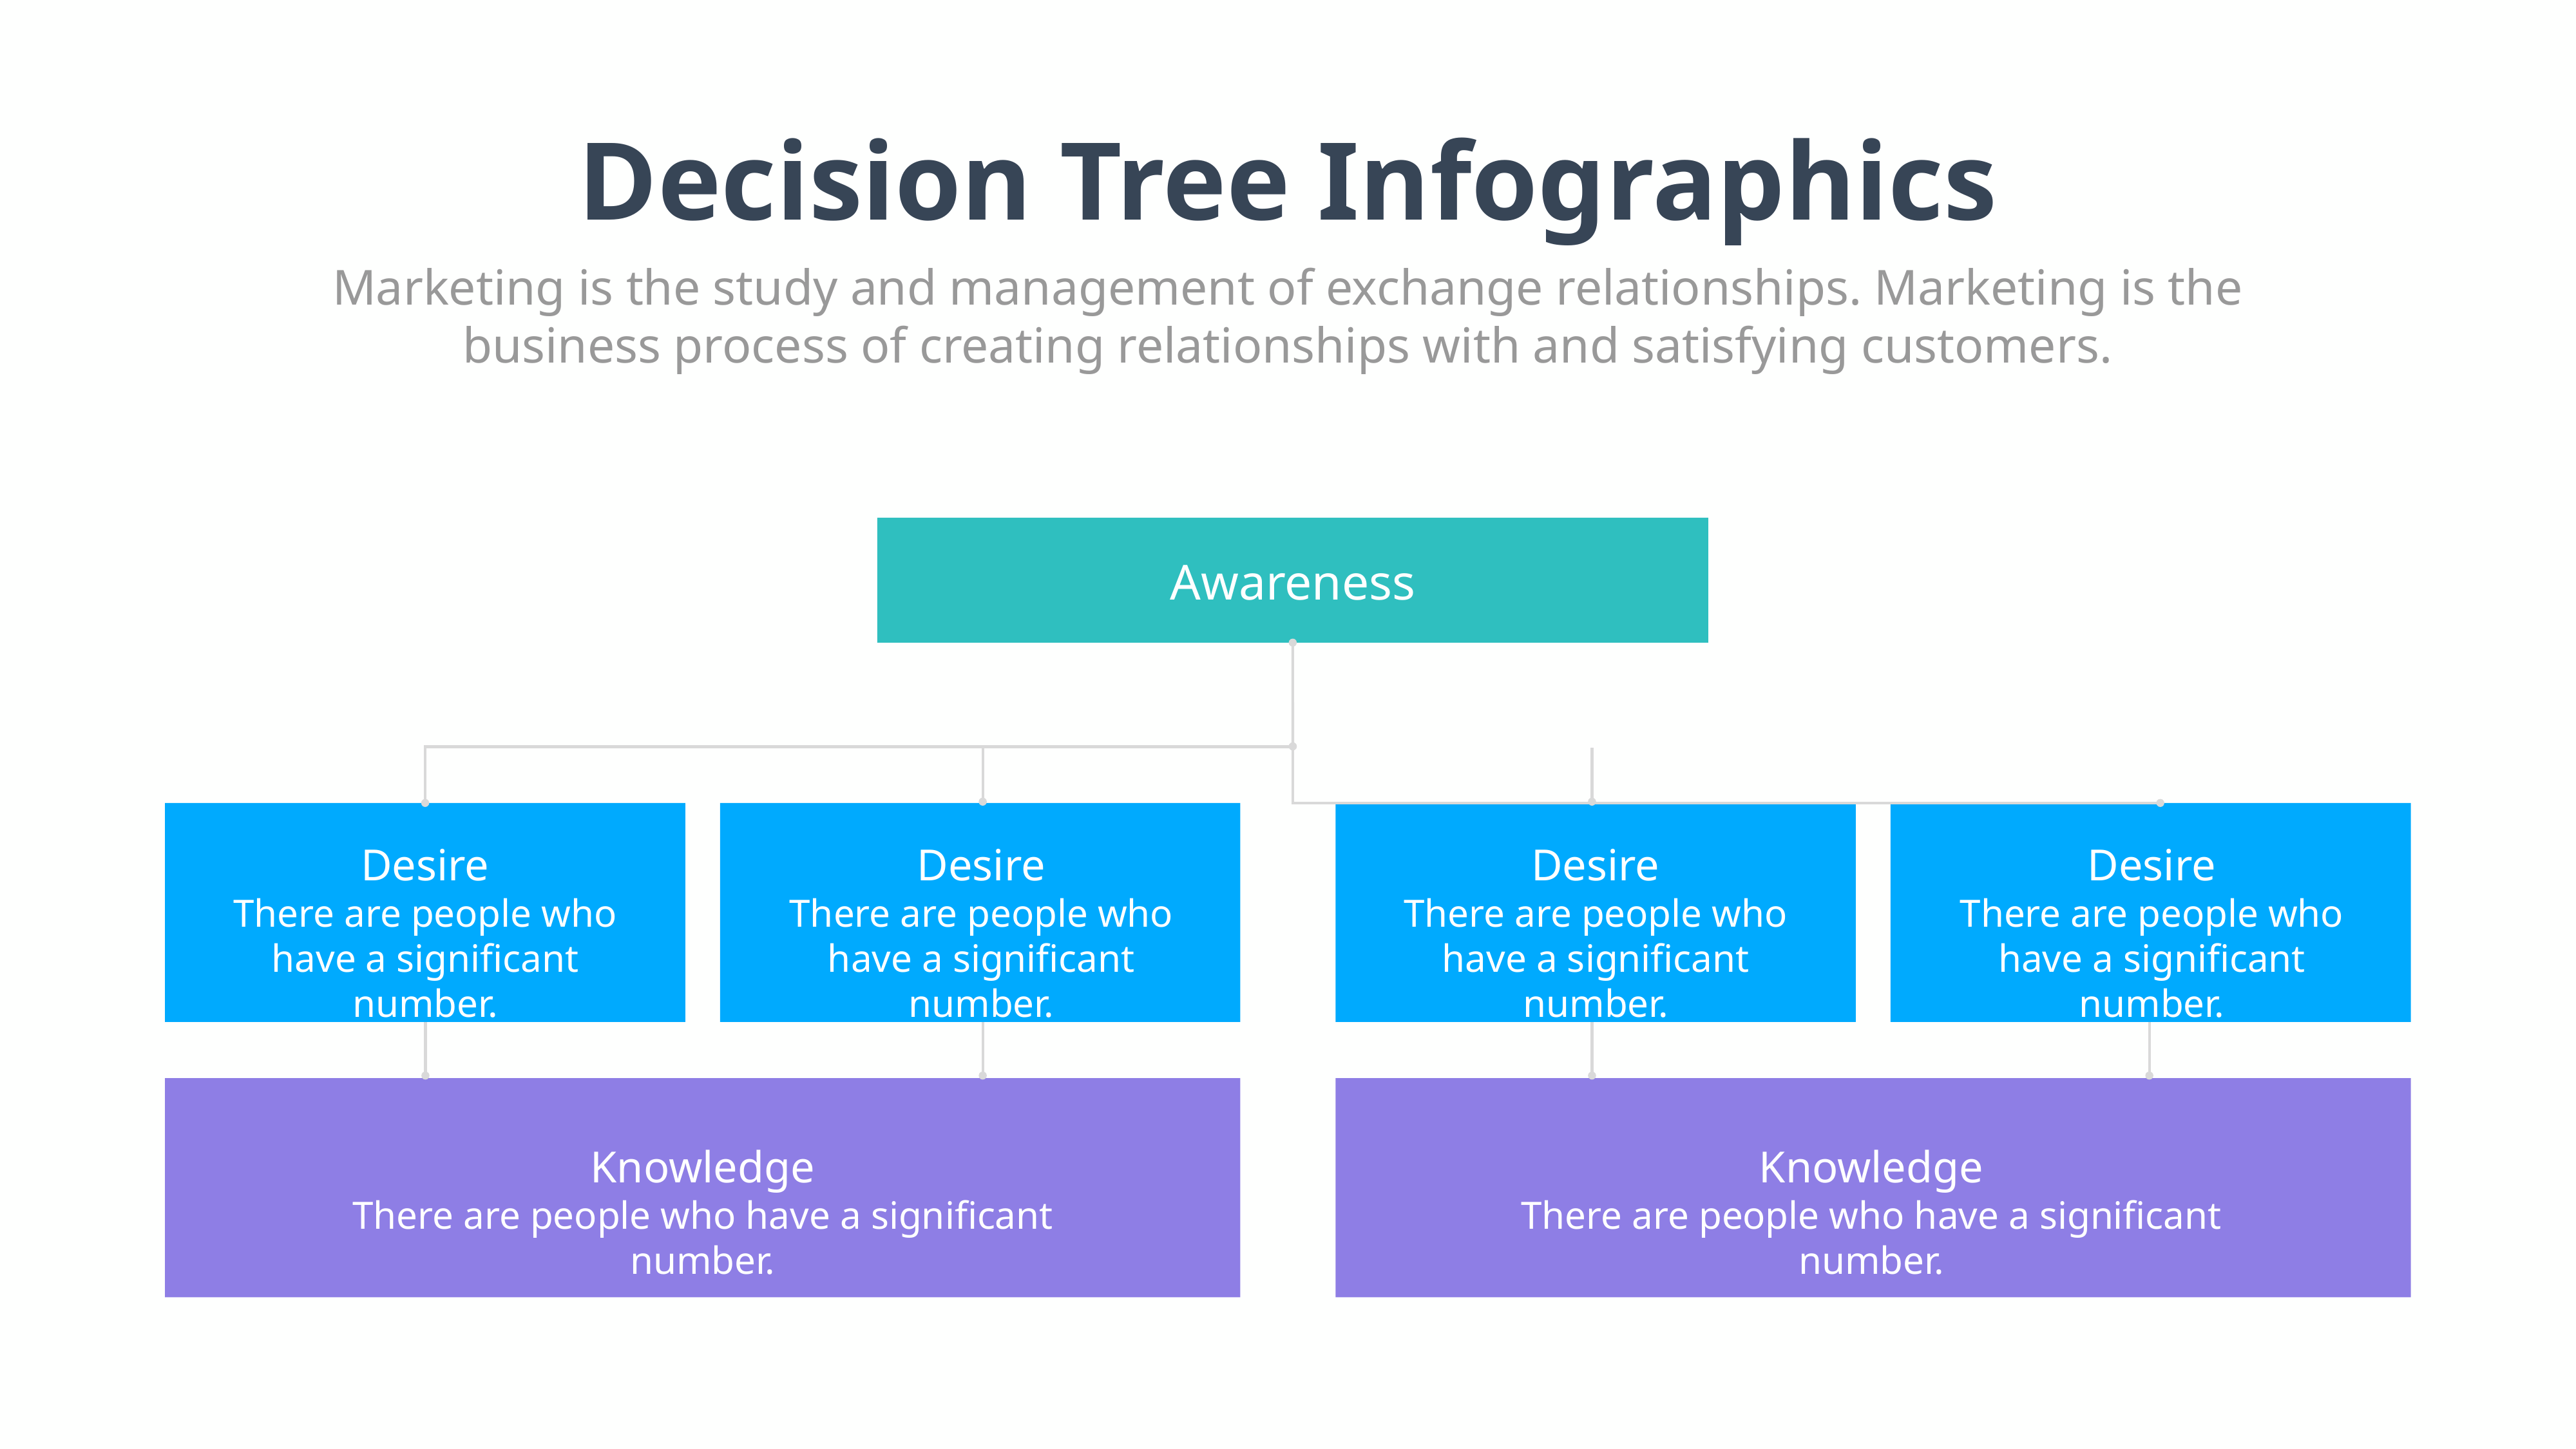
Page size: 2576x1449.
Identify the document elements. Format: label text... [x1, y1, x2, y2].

text_box Marketing is the study and management of exchange relationships. Marketing is the business process of creating relationships with and satisfying customers. [281, 251, 2295, 377]
text_box Decision Tree Infographics [568, 108, 2008, 247]
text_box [165, 517, 2411, 1298]
